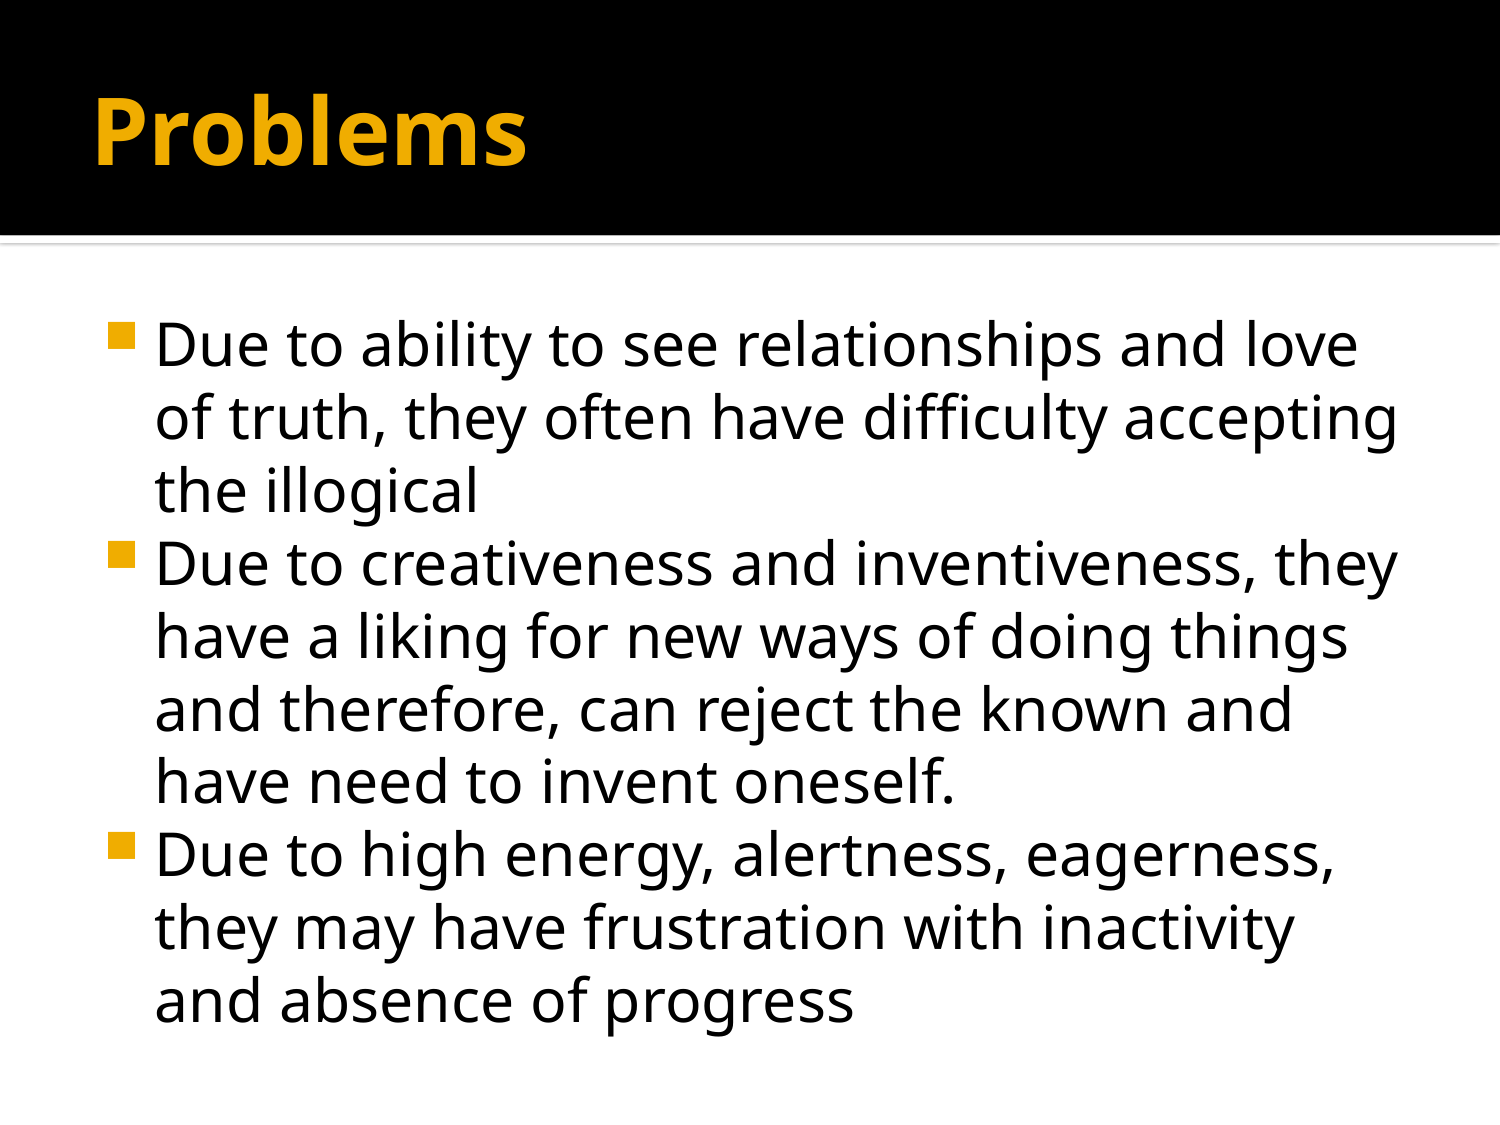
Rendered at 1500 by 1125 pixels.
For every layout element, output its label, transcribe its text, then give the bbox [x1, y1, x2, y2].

list Due to ability to see relationships and love of truth, they often have difficulty accepting the illogical Due to creativeness and inventiveness, they have a liking for new ways of doing things and therefore, can reject the known and have need to invent oneself. Due to high energy, alertness, eagerness, they may have frustration with inactivity and absence of progress [75, 291, 1425, 1050]
title Problems [75, 25, 1425, 231]
